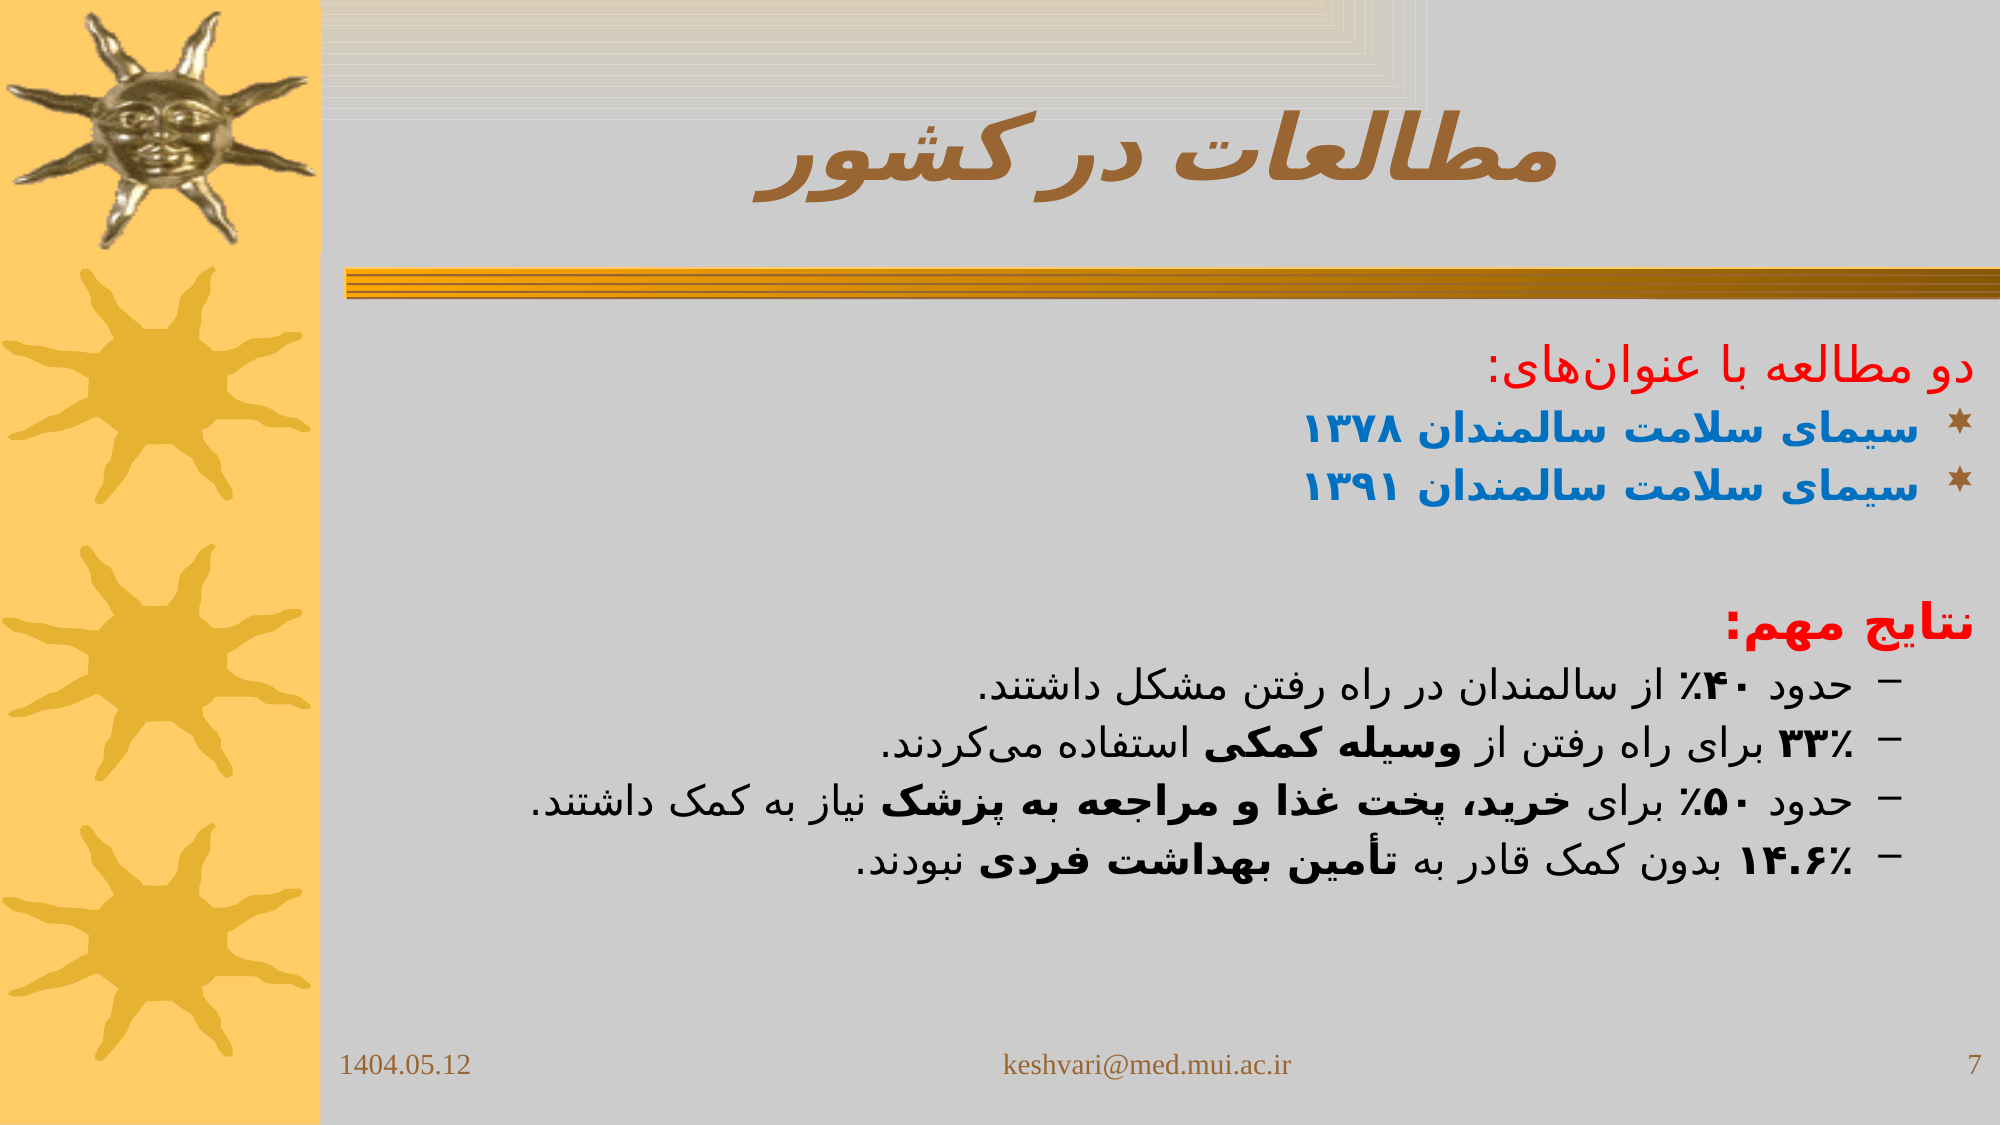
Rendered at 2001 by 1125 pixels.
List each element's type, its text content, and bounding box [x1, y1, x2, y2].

footer keshvari@med.mui.ac.ir [830, 1025, 1464, 1100]
slide_number 7 [1580, 1025, 1998, 1100]
title مطالعات در کشور [334, 50, 1989, 238]
list دو مطالعه با عنوان‌های: سیمای سلامت سالمندان ۱۳۷۸ سیمای سلامت سالمندان ۱۳۹۱ نتایج مهم: حدود ۴۰٪ از سالمندان در راه رفتن مشکل داشتند. ۳۳٪ برای راه رفتن از وسیله کمکی استفاده می‌کردند. حدود ۵۰٪ برای خرید، پخت غذا و مراجعه به پزشک نیاز به کمک داشتند. ۱۴.۶٪ بدون کمک قادر به تأمین بهداشت فردی نبودند. [323, 324, 1992, 1000]
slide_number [323, 1025, 714, 1100]
picture [2, 8, 322, 254]
